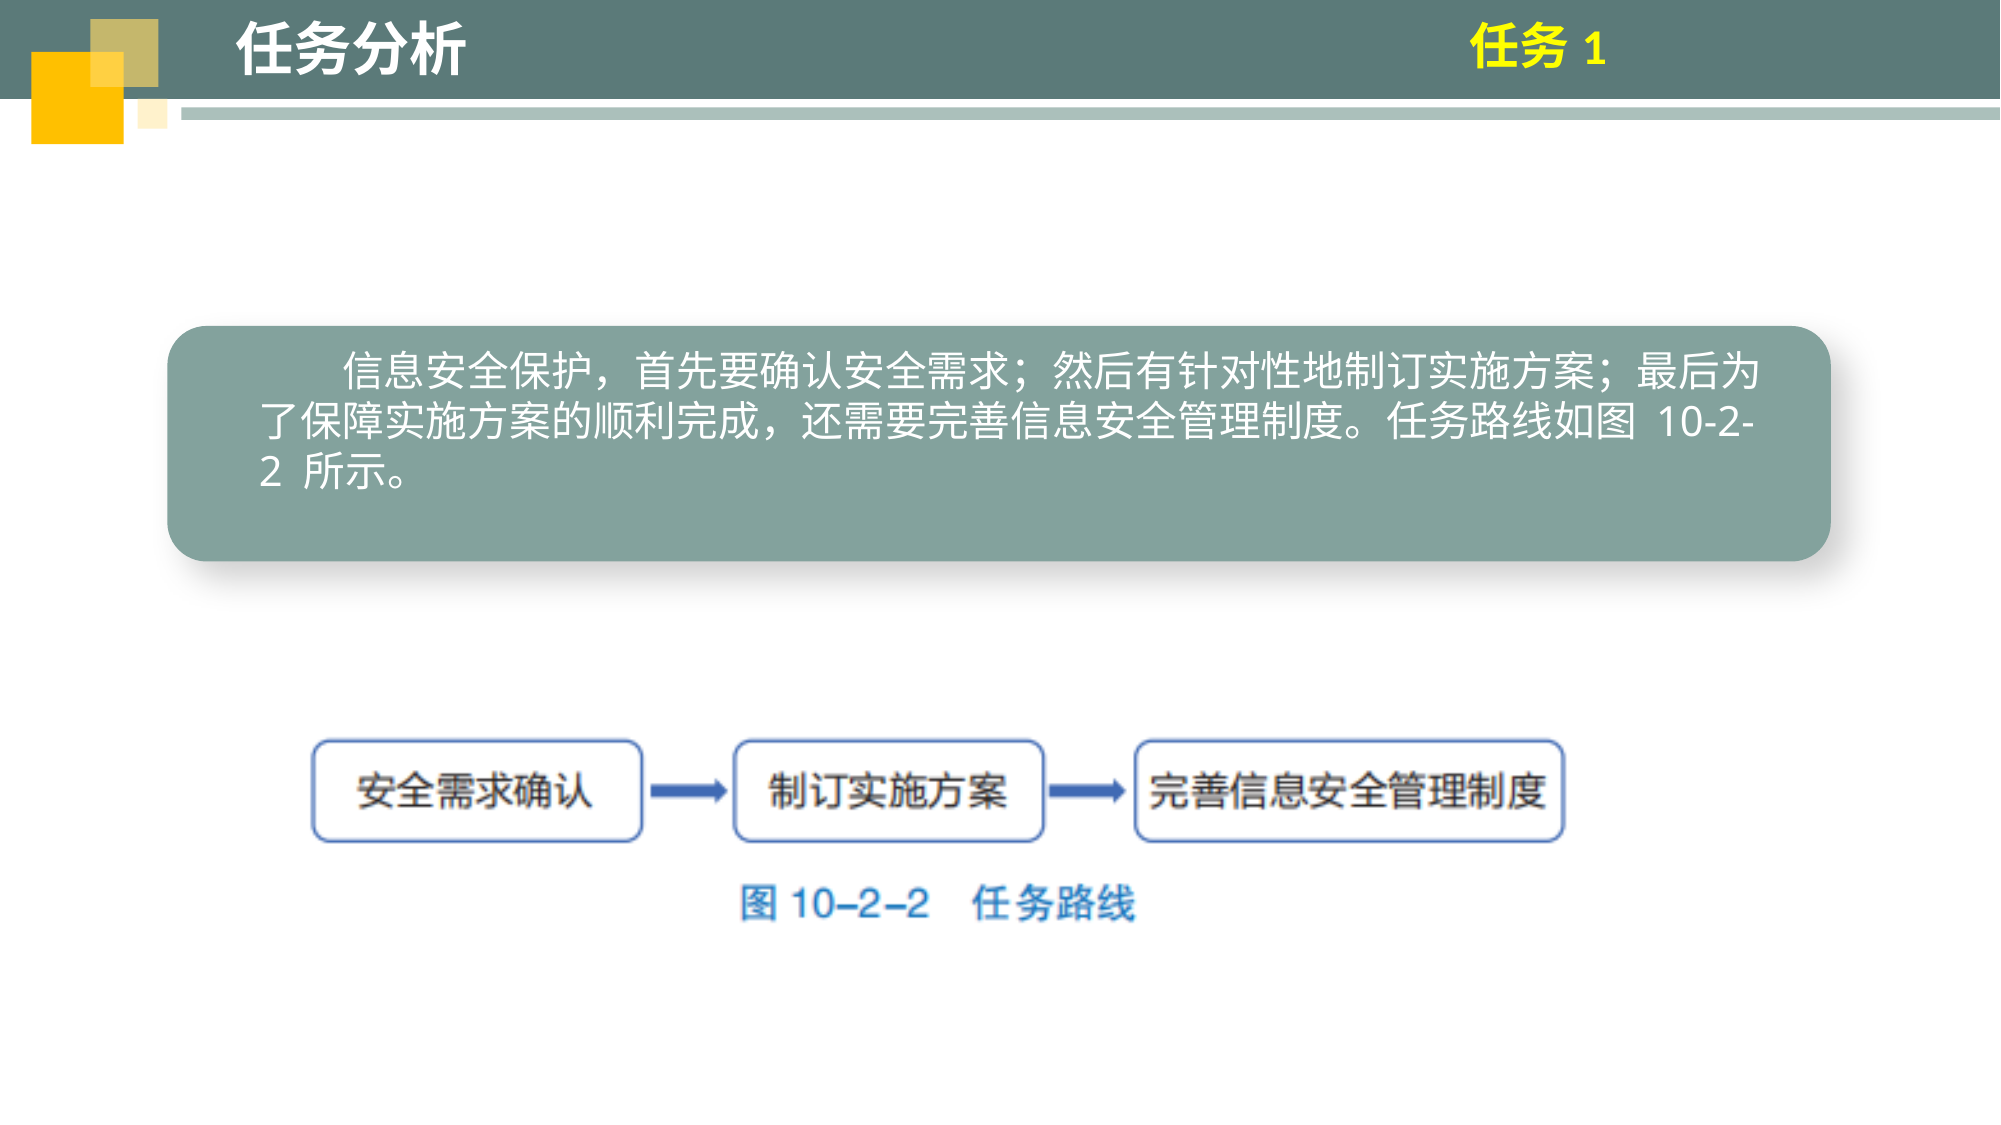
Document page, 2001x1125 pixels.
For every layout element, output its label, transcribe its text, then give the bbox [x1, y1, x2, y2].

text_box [0, 0, 2000, 145]
text_box 信息安全保护，首先要确认安全需求；然后有针对性地制订实施方案；最后为了保障实施方案的顺利完成，还需要完善信息安全管理制度。任务路线如图 10-2-2 所示。 [244, 337, 1785, 503]
picture [291, 692, 1651, 931]
text_box [167, 325, 1831, 562]
